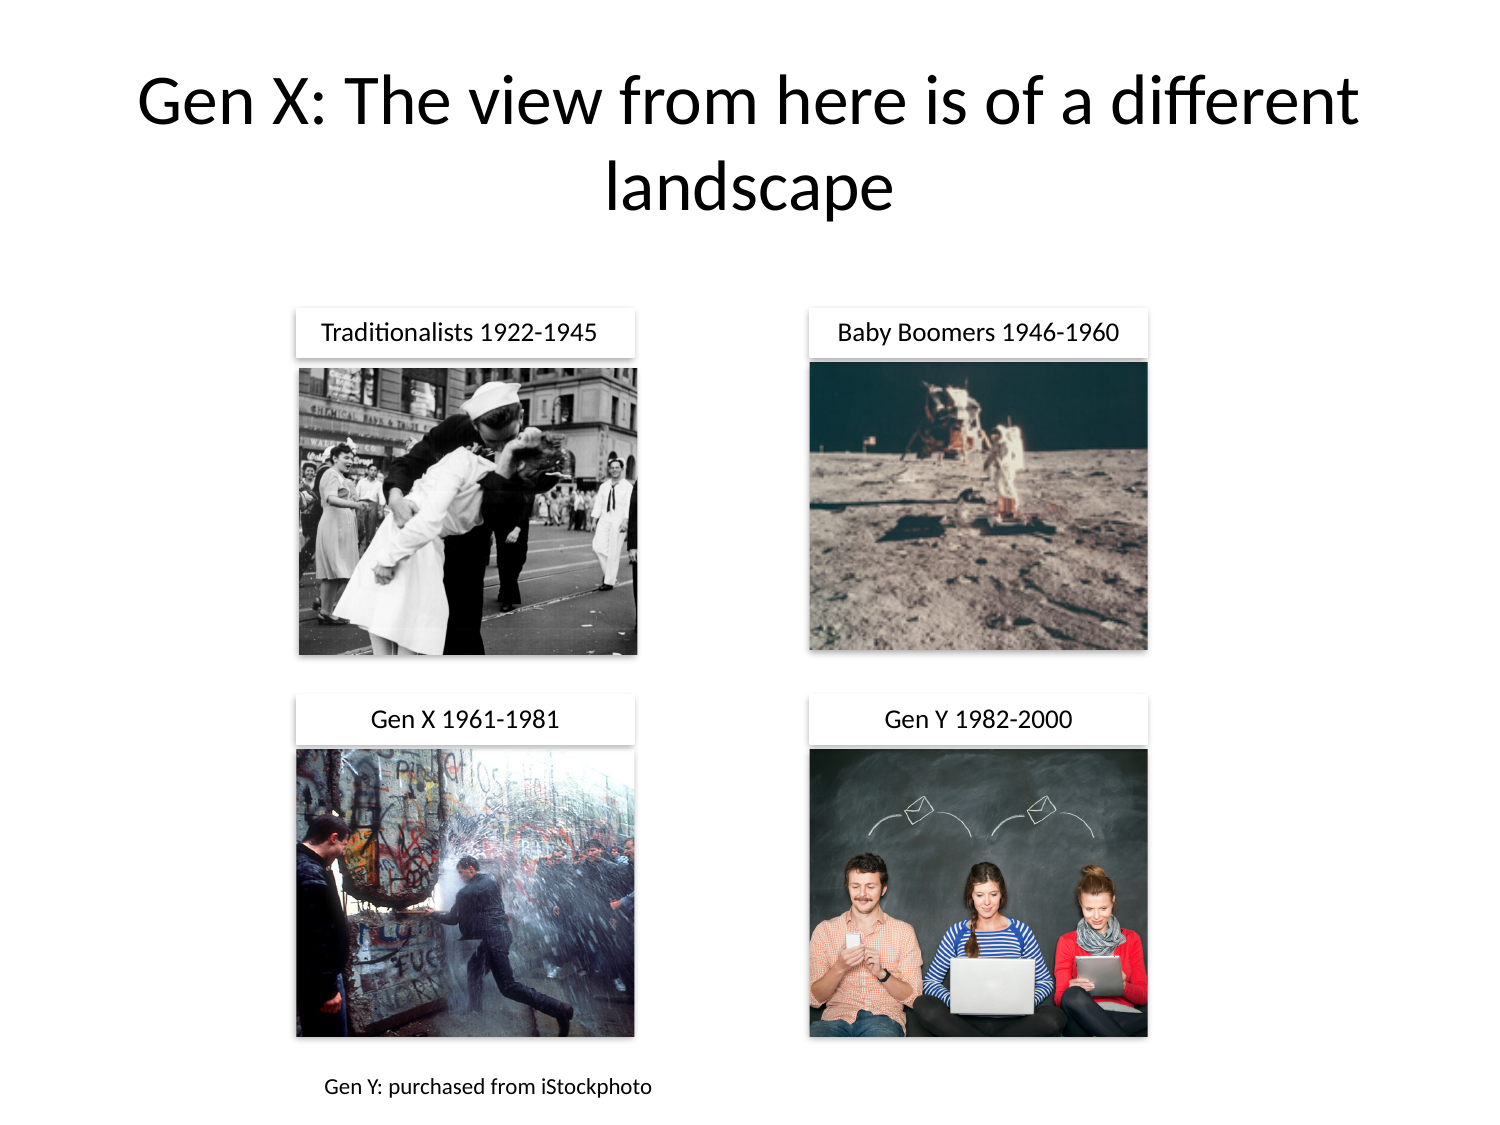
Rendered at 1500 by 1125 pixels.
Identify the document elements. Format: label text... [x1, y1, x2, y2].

text_box Gen Y: purchased from iStockphoto [309, 1064, 1186, 1107]
title Gen X: The view from here is of a different landscape [75, 45, 1425, 233]
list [134, 300, 1426, 1044]
